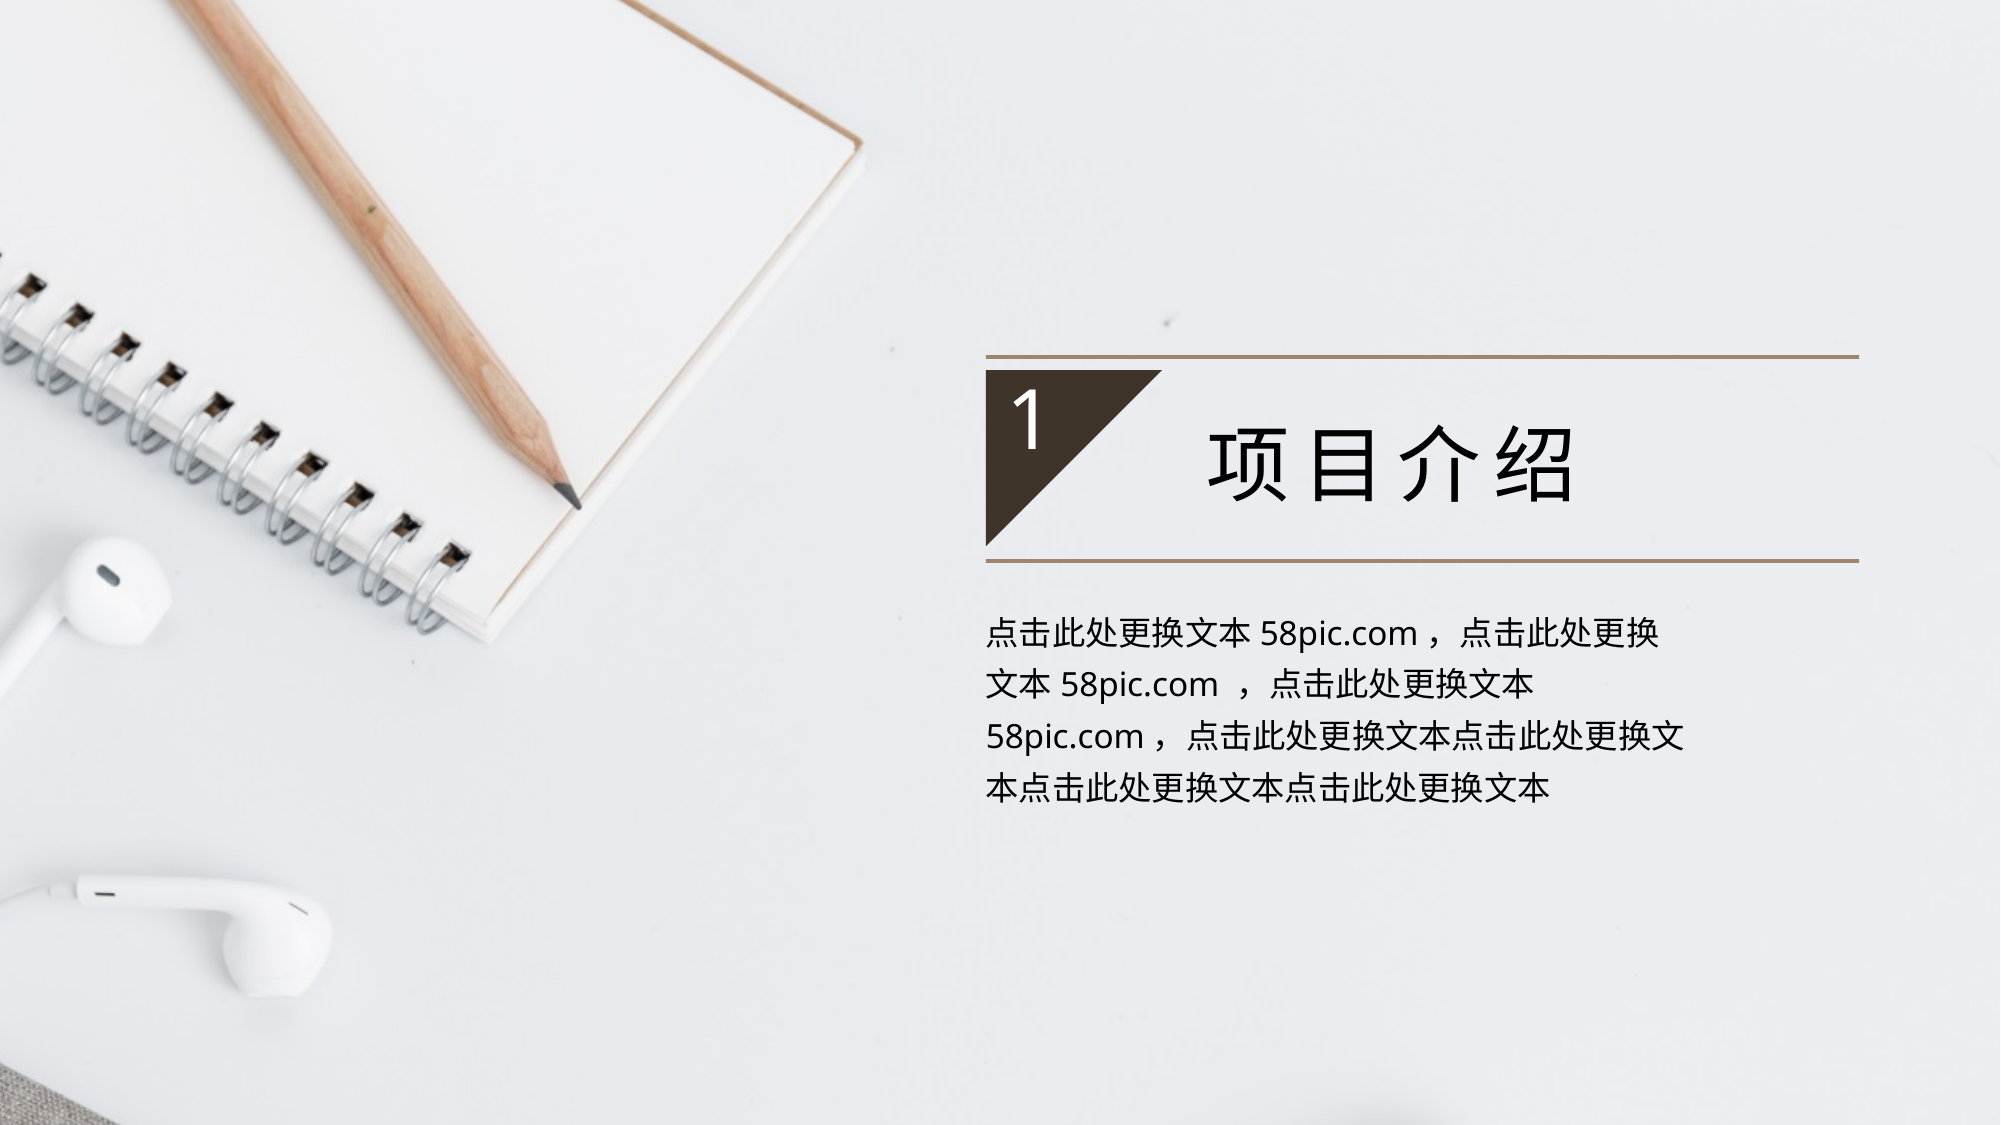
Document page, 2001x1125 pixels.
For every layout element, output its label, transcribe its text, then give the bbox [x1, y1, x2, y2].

text_box 点击此处更换文本58pic.com，点击此处更换文本58pic.com ，点击此处更换文本58pic.com，点击此处更换文本点击此处更换文本点击此处更换文本点击此处更换文本 [985, 599, 1688, 886]
text_box 1 [985, 372, 1074, 461]
text_box [984, 369, 1165, 549]
picture [0, 0, 2001, 1125]
